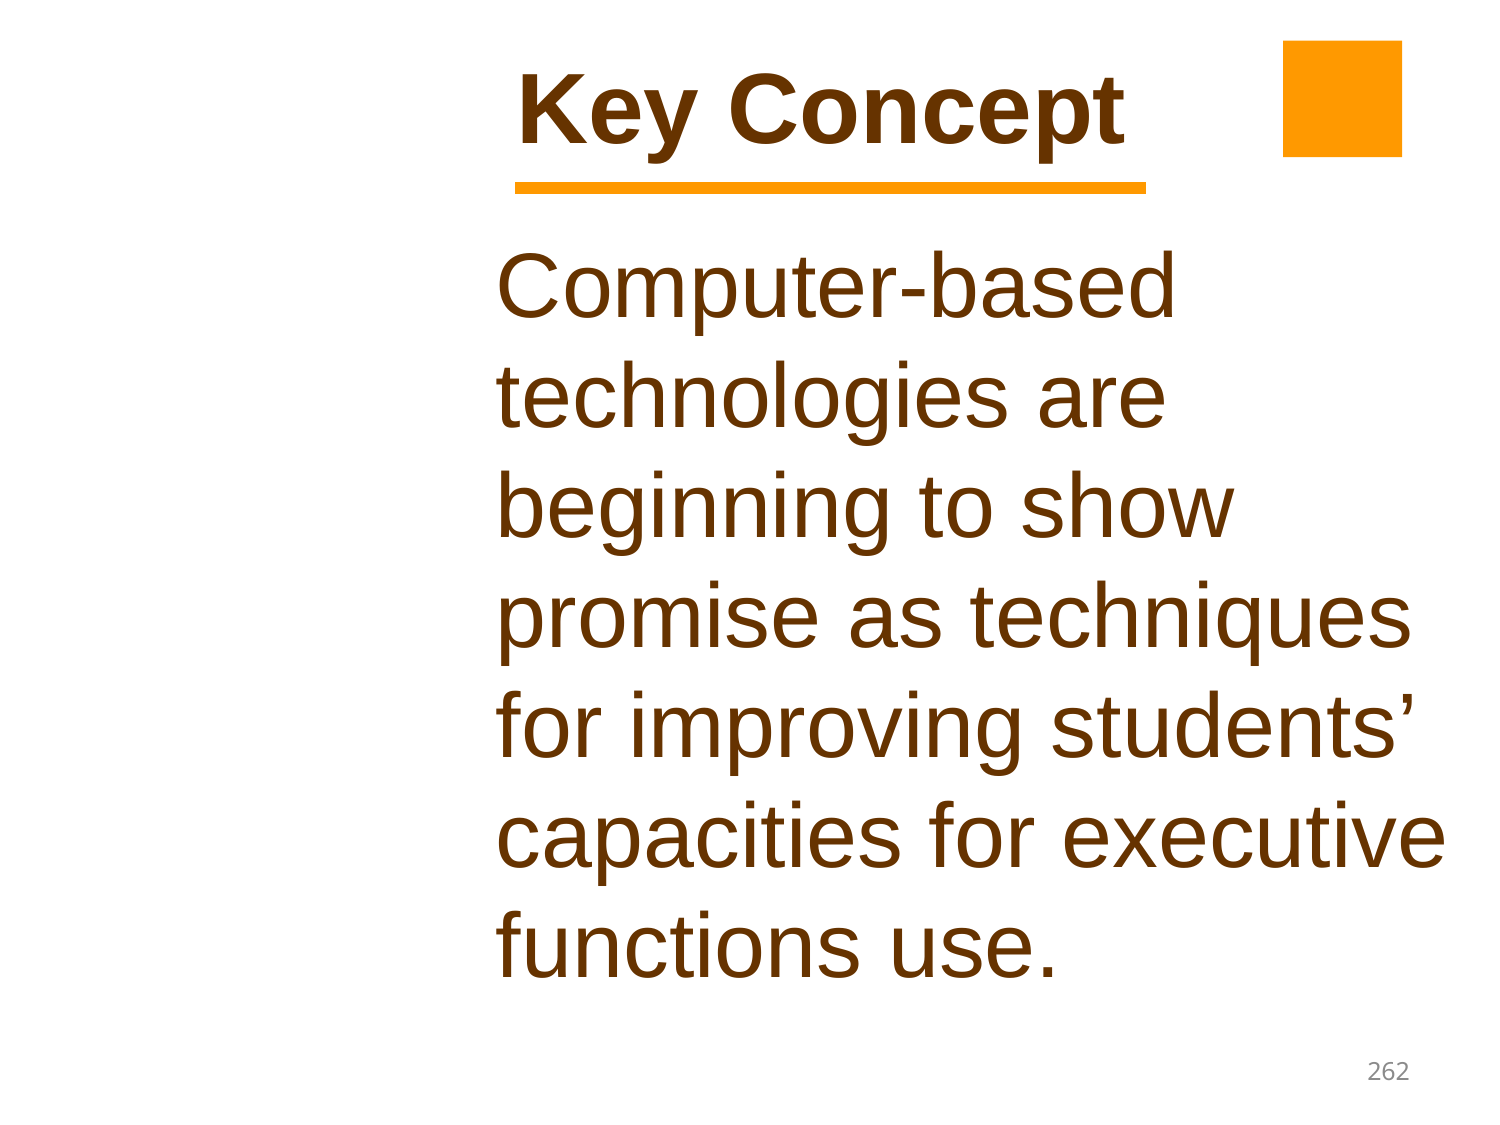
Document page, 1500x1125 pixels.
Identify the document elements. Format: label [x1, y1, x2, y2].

text_box [481, 218, 1500, 1004]
slide_number [1074, 1042, 1425, 1103]
text_box [1281, 38, 1404, 159]
text_box [501, 35, 1142, 171]
